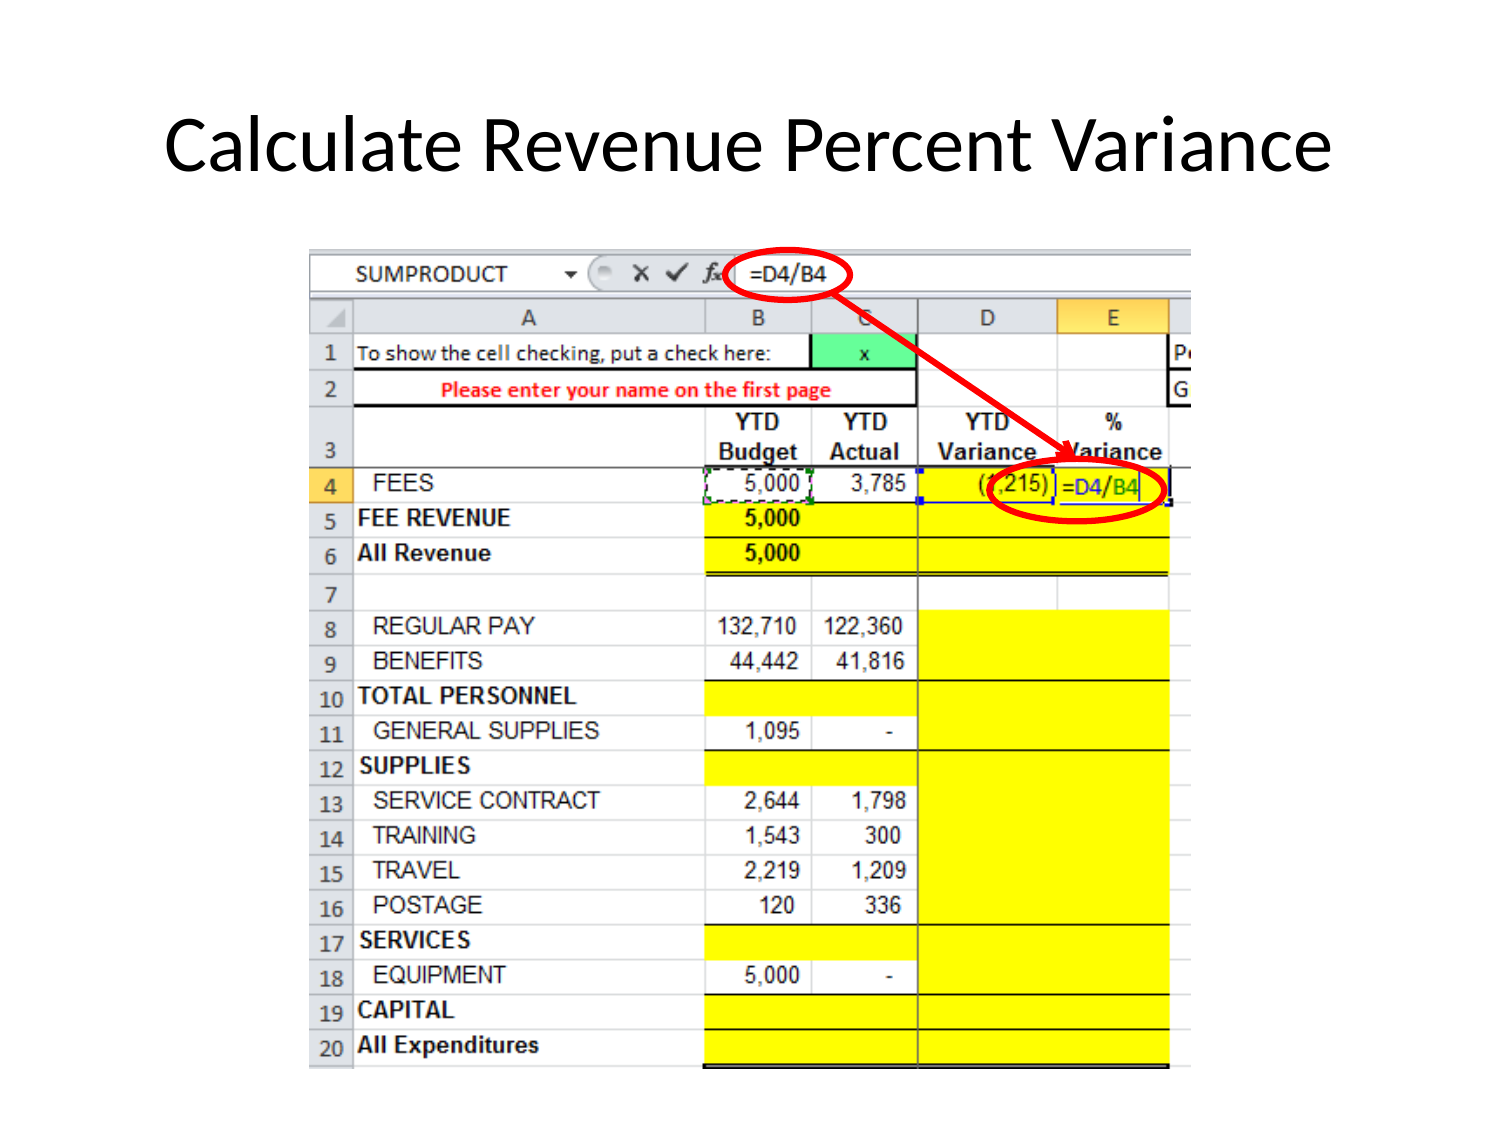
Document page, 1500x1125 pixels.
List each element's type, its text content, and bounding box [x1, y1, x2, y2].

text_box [831, 292, 1077, 460]
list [308, 249, 1191, 1069]
title Calculate Revenue Percent Variance [75, 45, 1425, 233]
